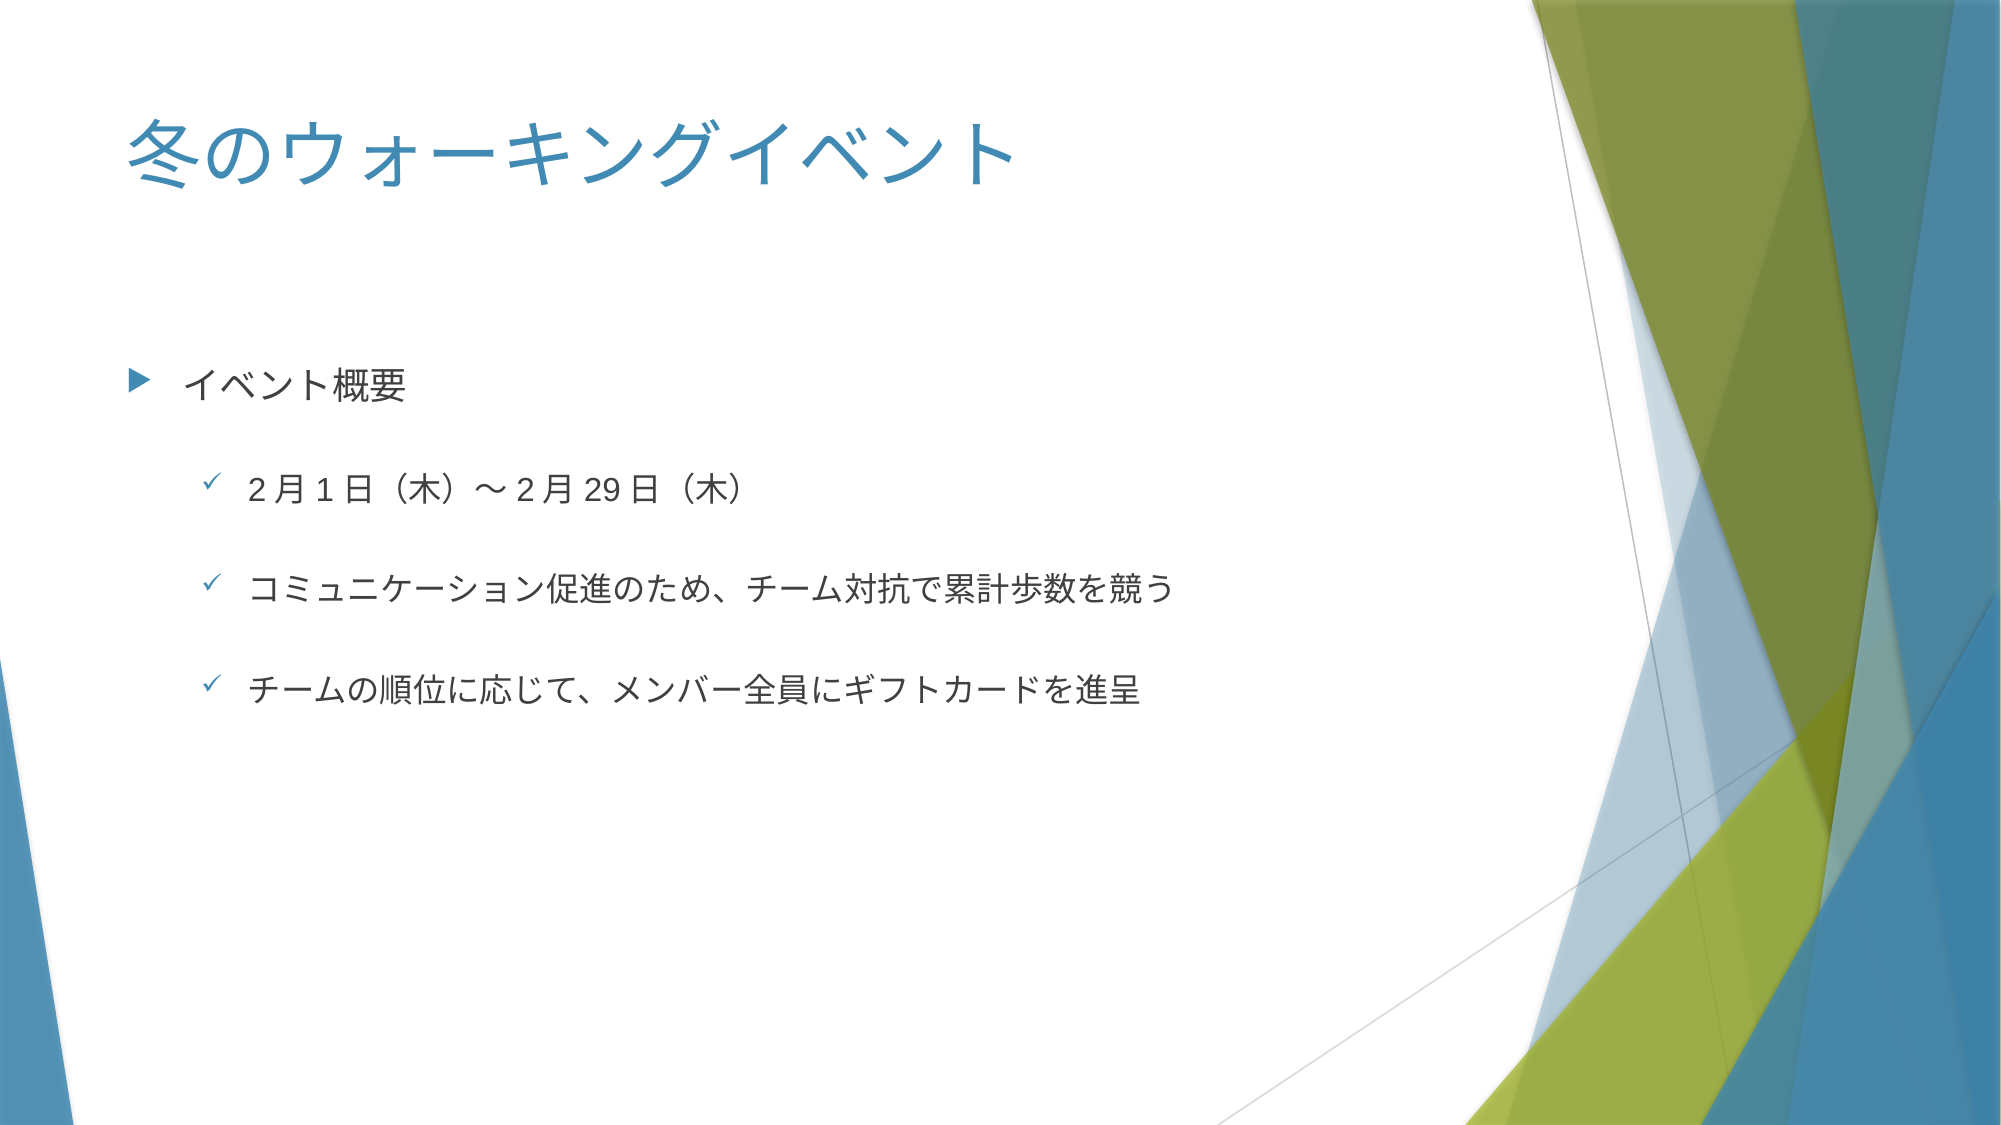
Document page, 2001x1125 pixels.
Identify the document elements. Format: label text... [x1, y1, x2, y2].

list イベント概要 2月1日（木）～2月29日（木） コミュニケーション促進のため、チーム対抗で累計歩数を競う チームの順位に応じて、メンバー全員にギフトカードを進呈 [111, 354, 1522, 992]
title 冬のウォーキングイベント [111, 99, 1522, 317]
